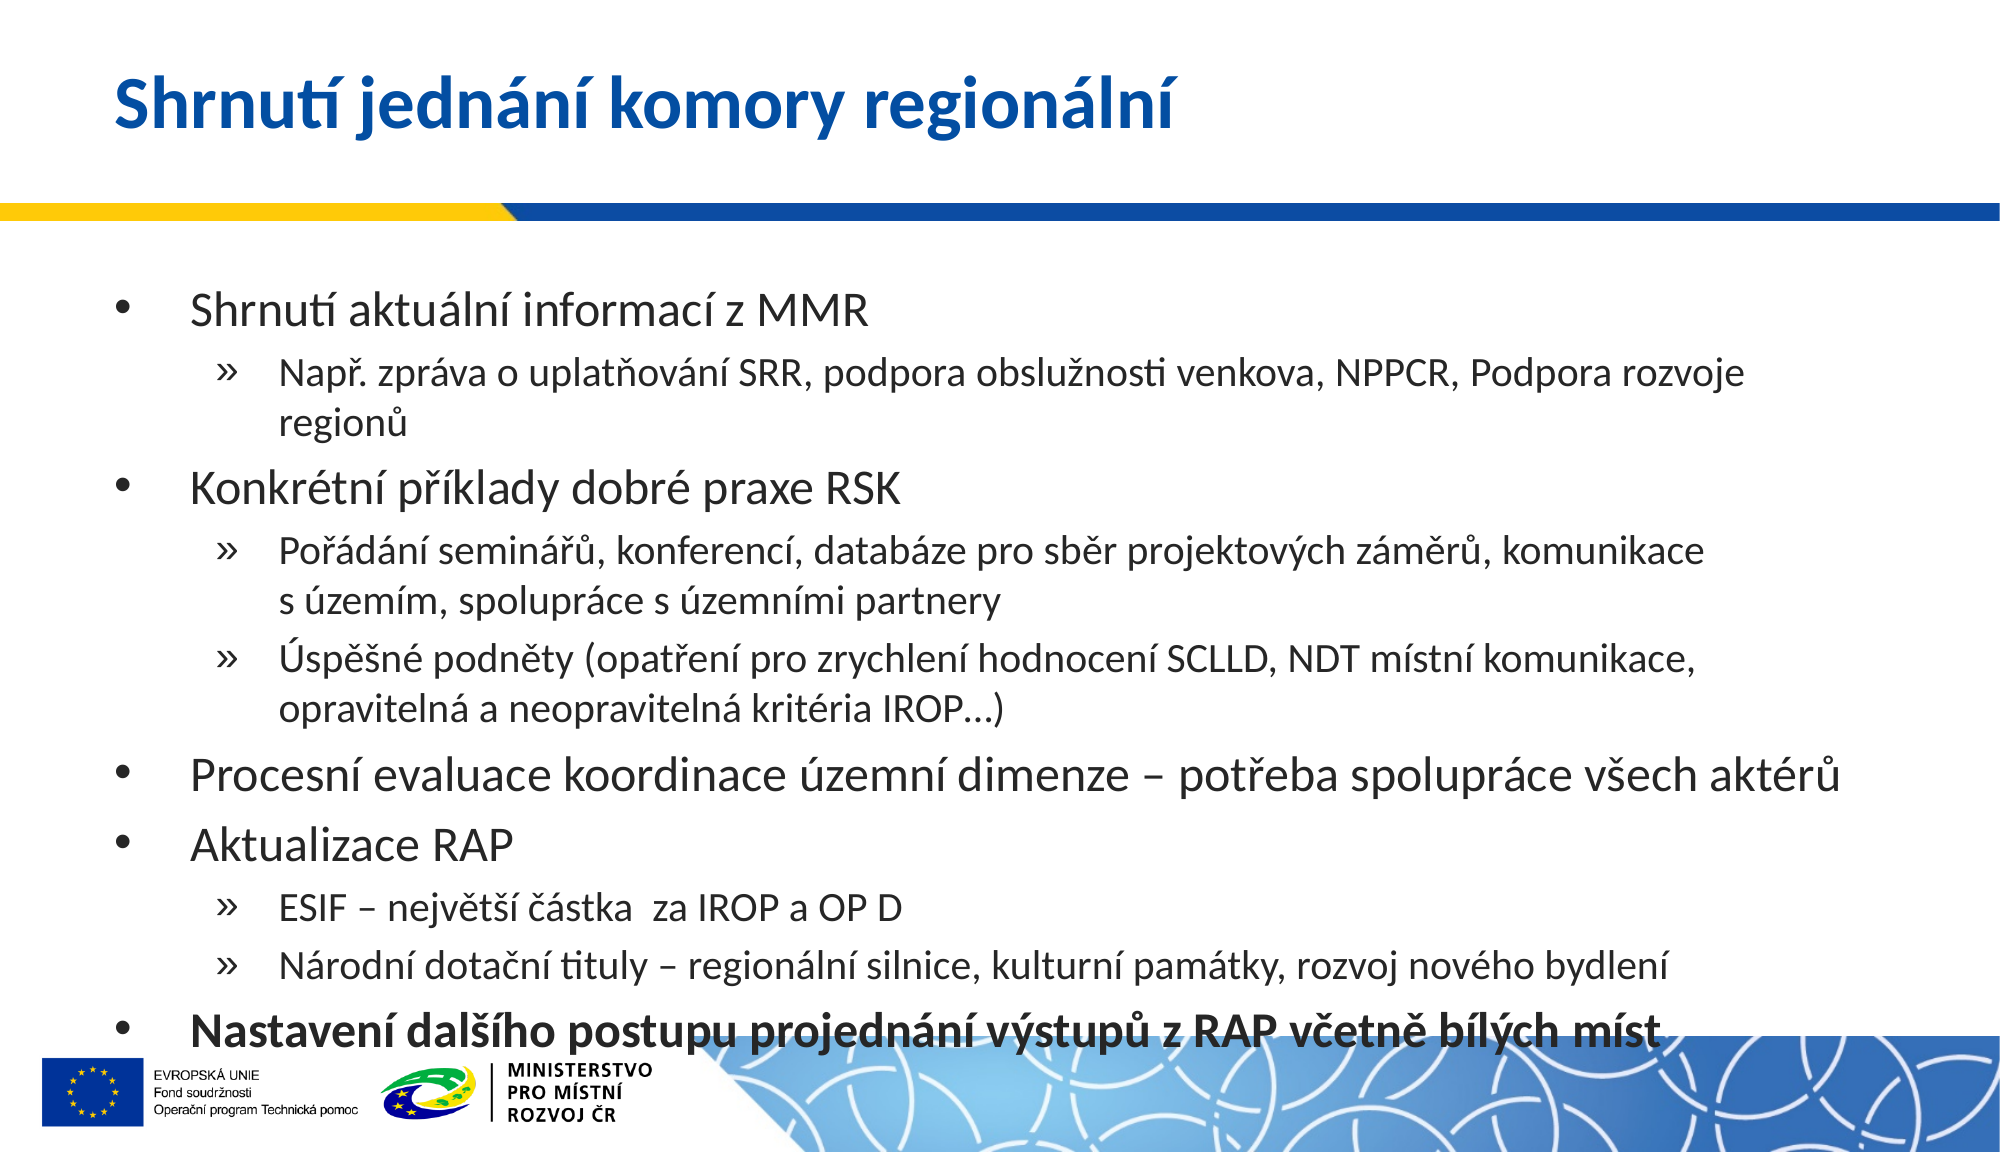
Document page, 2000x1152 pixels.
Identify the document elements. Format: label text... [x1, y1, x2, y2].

title Shrnutí jednání komory regionální [99, 46, 1900, 198]
picture [680, 1036, 2000, 1152]
list Shrnutí aktuální informací z MMR Např. zpráva o uplatňování SRR, podpora obslužnosti venkova, NPPCR, Podpora rozvoje regionů Konkrétní příklady dobré praxe RSK Pořádání seminářů, konferencí, databáze pro sběr projektových záměrů, komunikace s územím, spolupráce s územními partnery Úspěšné podněty (opatření pro zrychlení hodnocení SCLLD, NDT místní komunikace, opravitelná a neopravitelná kritéria IROP…) Procesní evaluace koordinace územní dimenze – potřeba spolupráce všech aktérů Aktualizace RAP ESIF – největší částka za IROP a OP D Národní dotační tituly – regionální silnice, kulturní památky, rozvoj nového bydlení Nastavení dalšího postupu projednání výstupů z RAP včetně bílých míst [99, 268, 1900, 1029]
picture [0, 203, 2000, 221]
picture [19, 1035, 674, 1149]
